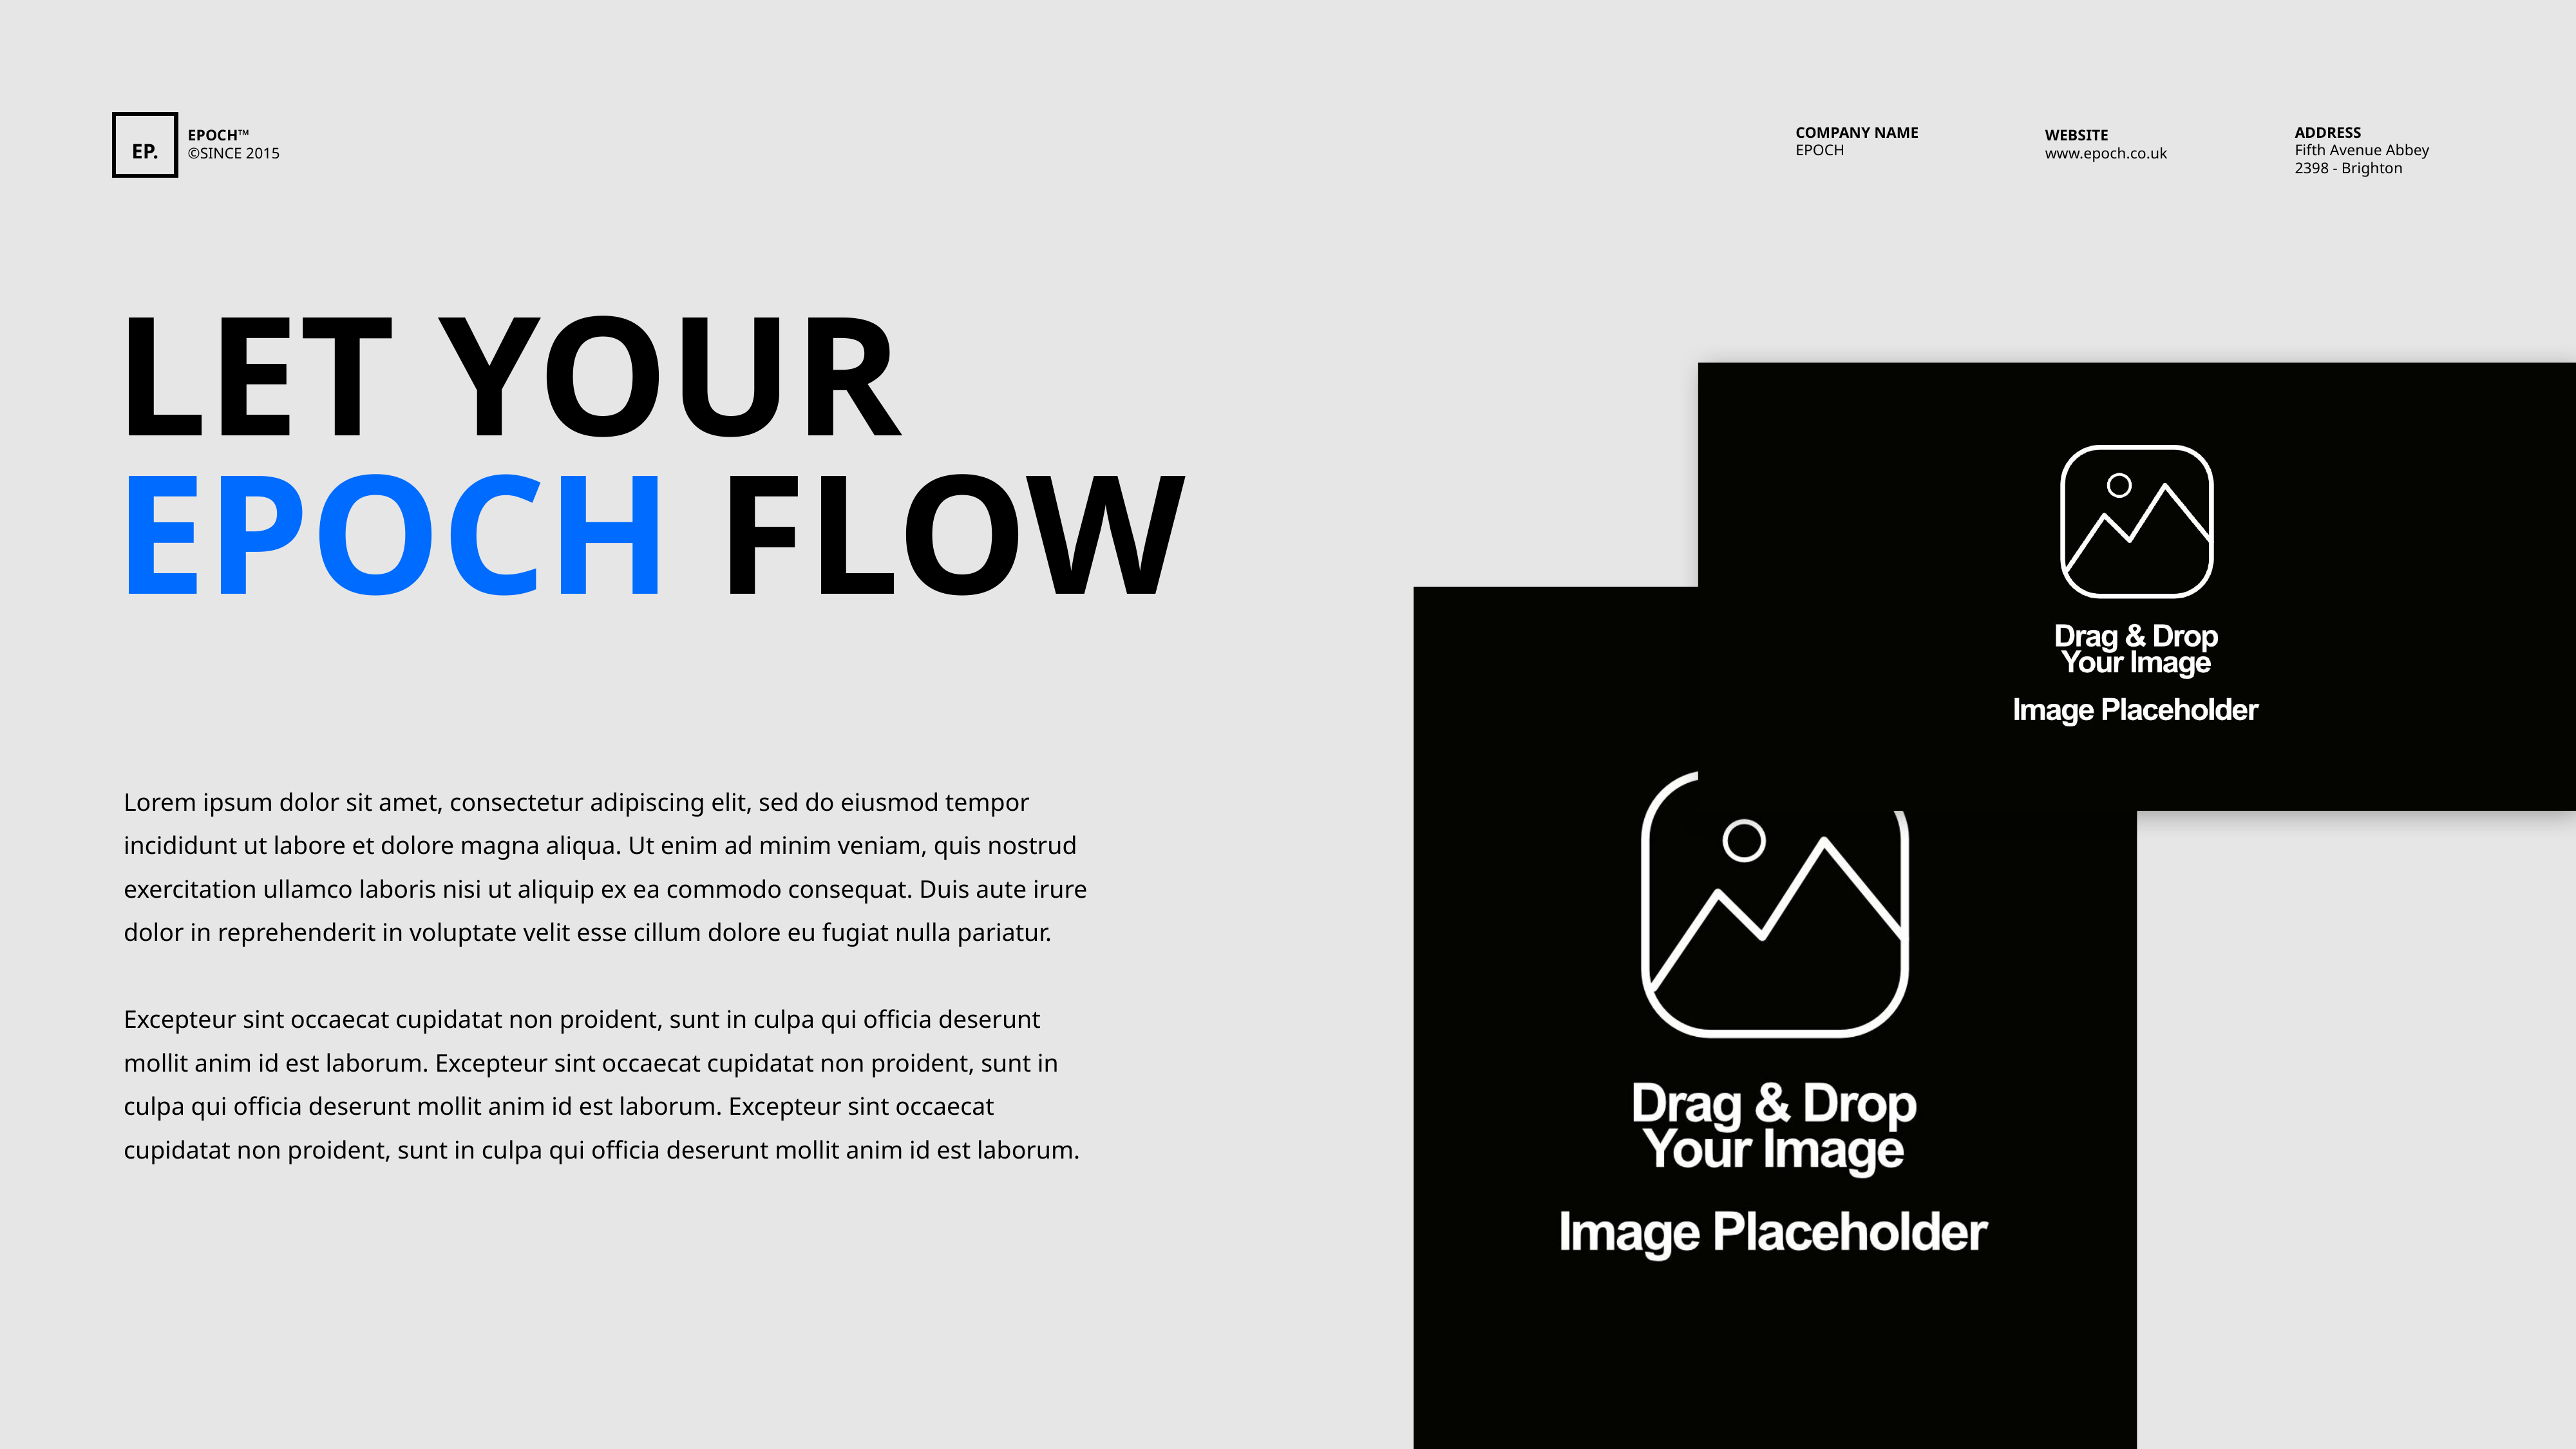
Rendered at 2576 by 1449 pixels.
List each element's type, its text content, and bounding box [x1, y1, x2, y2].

text_box COMPANY NAME EPOCH [1786, 113, 1963, 171]
text_box Lorem ipsum dolor sit amet, consectetur adipiscing elit, sed do eiusmod tempor incididunt ut labore et dolore magna aliqua. Ut enim ad minim veniam, quis nostrud exercitation ullamco laboris nisi ut aliquip ex ea commodo consequat. Duis aute irure dolor in reprehenderit in voluptate velit esse cillum dolore eu fugiat nulla pariatur. Excepteur sint occaecat cupidatat non proident, sunt in culpa qui officia deserunt mollit anim id est laborum. Excepteur sint occaecat cupidatat non proident, sunt in culpa qui officia deserunt mollit anim id est laborum. Excepteur sint occaecat cupidatat non proident, sunt in culpa qui officia deserunt mollit anim id est laborum. [114, 762, 1108, 1149]
text_box WEBSITE www.epoch.co.uk [2035, 116, 2213, 173]
picture [1413, 363, 2576, 1449]
text_box LET YOUR EPOCH FLOW [114, 309, 1205, 696]
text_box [113, 113, 291, 176]
text_box ADDRESS Fifth Avenue Abbey 2398 - Brighton [2285, 113, 2462, 190]
